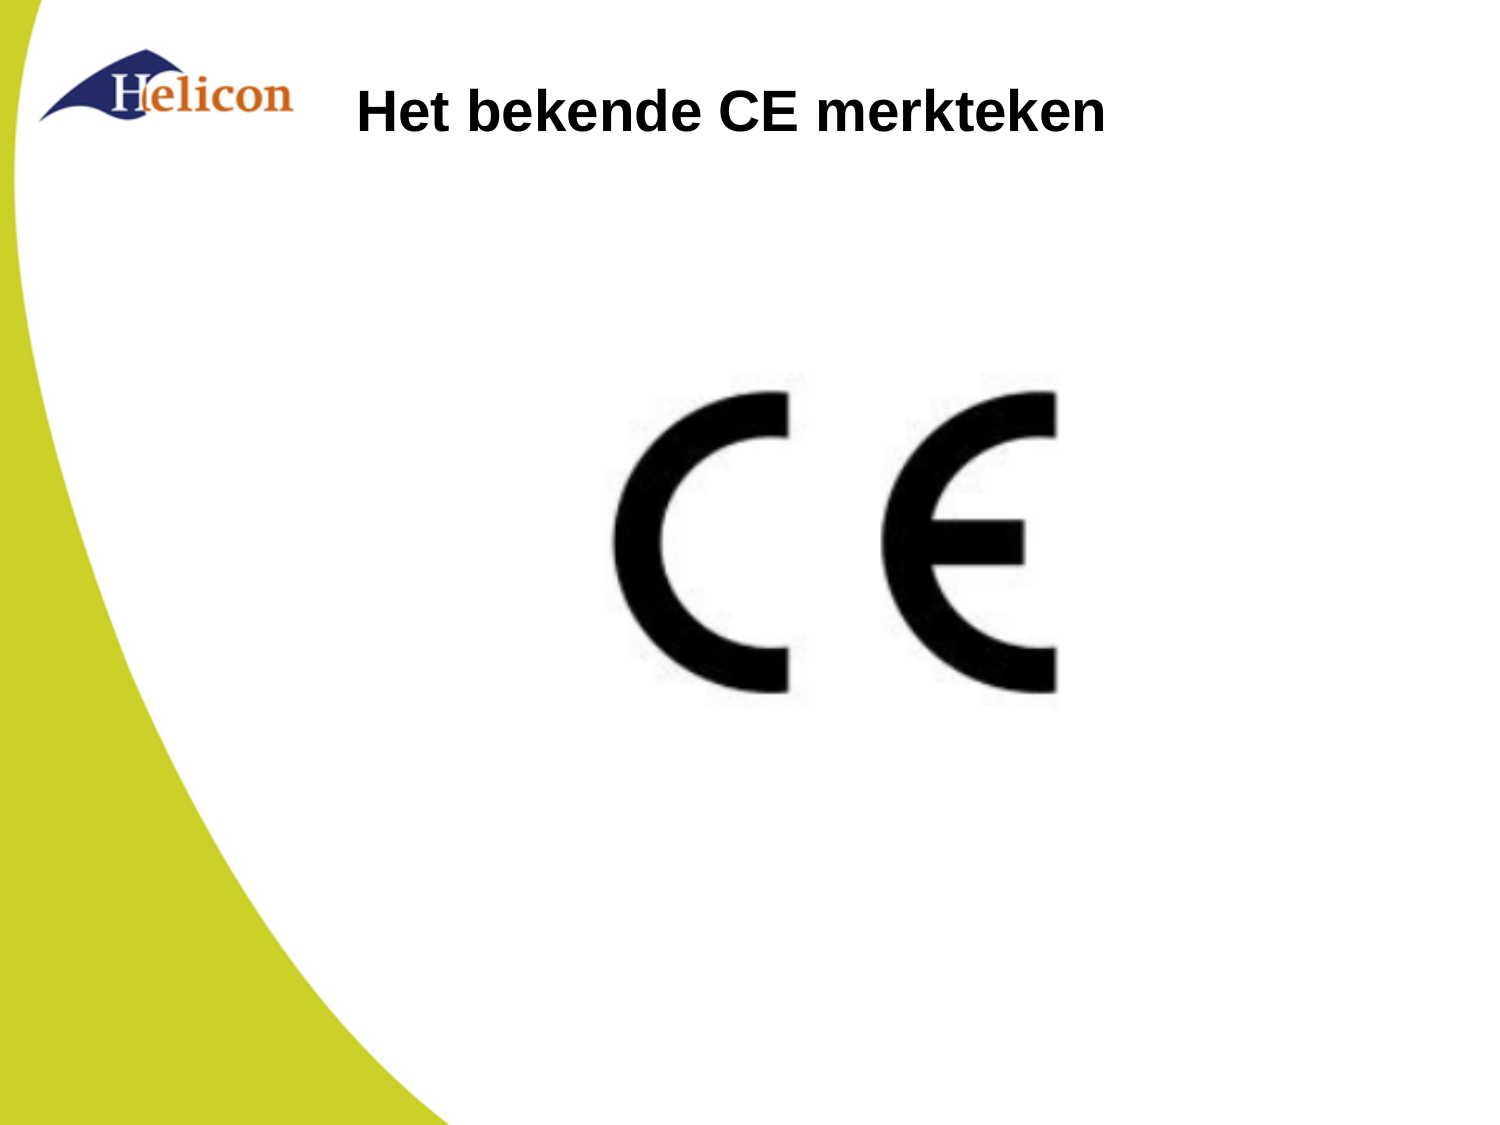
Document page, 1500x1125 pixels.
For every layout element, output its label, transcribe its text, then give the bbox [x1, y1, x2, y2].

picture [0, 0, 1500, 1125]
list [560, 337, 1117, 729]
title Het bekende CE merkteken [324, 54, 1415, 161]
